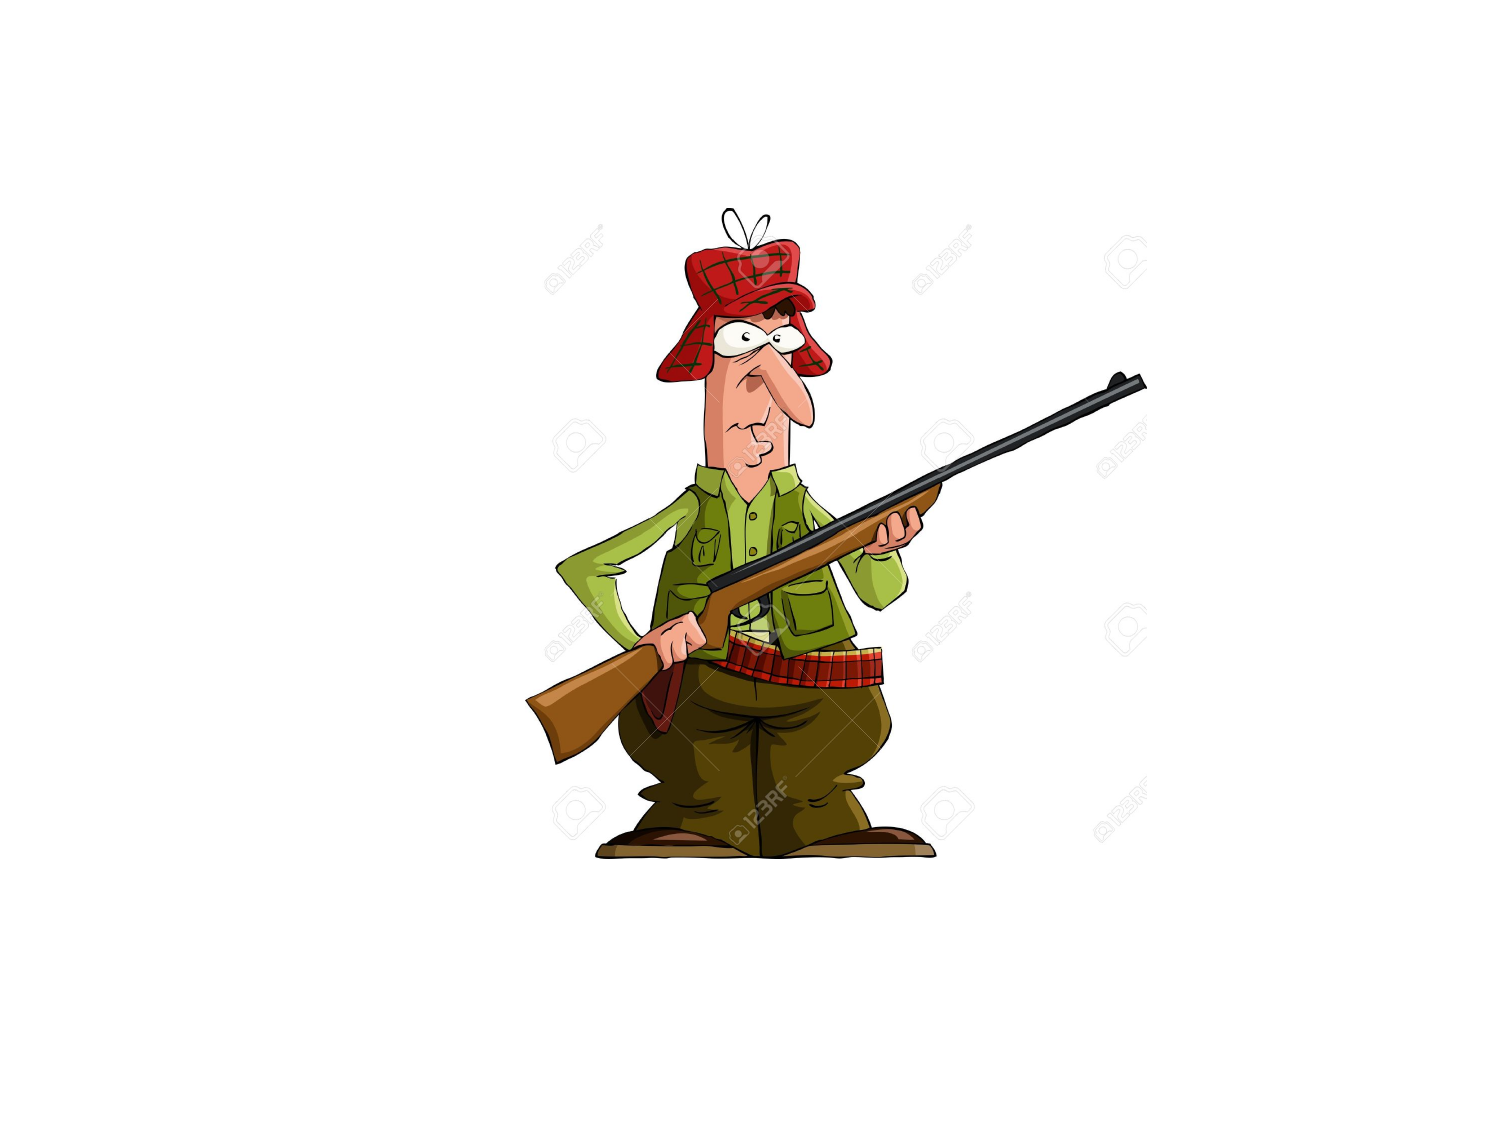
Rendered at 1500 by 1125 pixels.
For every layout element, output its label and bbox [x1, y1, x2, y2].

list [525, 207, 1147, 859]
